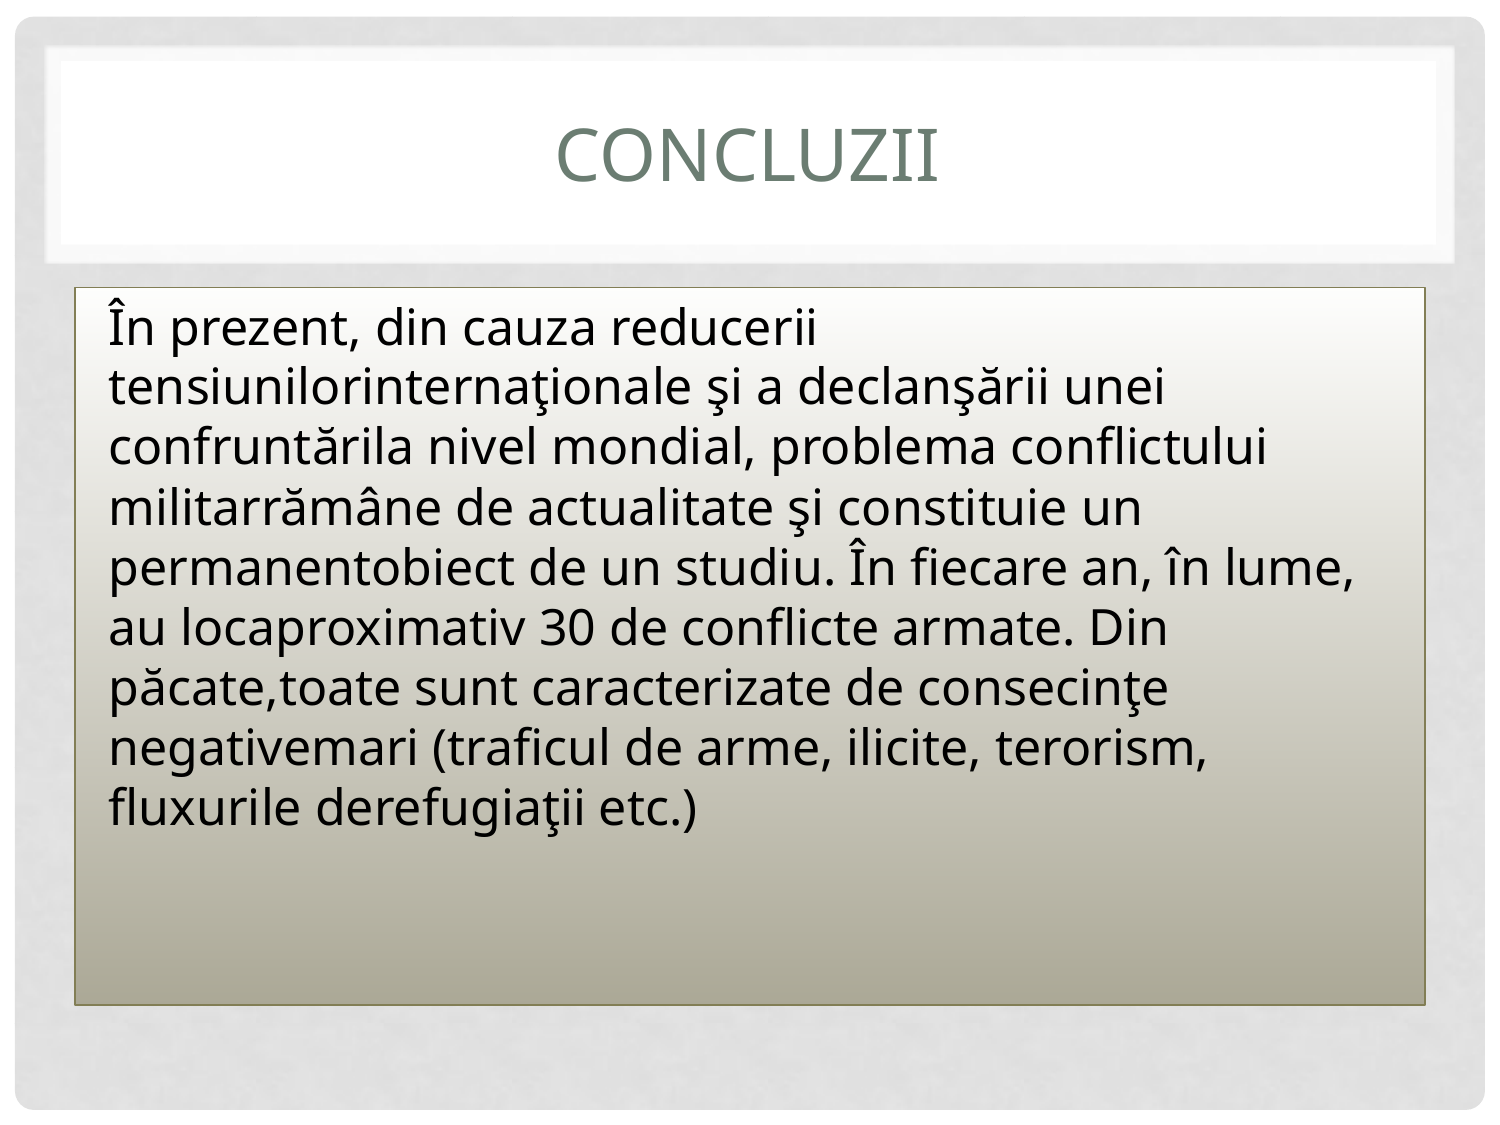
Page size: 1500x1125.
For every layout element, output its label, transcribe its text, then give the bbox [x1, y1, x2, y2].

title concluzii [69, 66, 1425, 238]
list În prezent, din cauza reducerii tensiunilorinternaţionale şi a declanşării unei confruntărila nivel mondial, problema conflictului militarrămâne de actualitate şi constituie un permanentobiect de un studiu. În fiecare an, în lume, au locaproximativ 30 de conflicte armate. Din păcate,toate sunt caracterizate de consecinţe negativemari (traficul de arme, ilicite, terorism, fluxurile derefugiaţii etc.) [74, 287, 1426, 1006]
